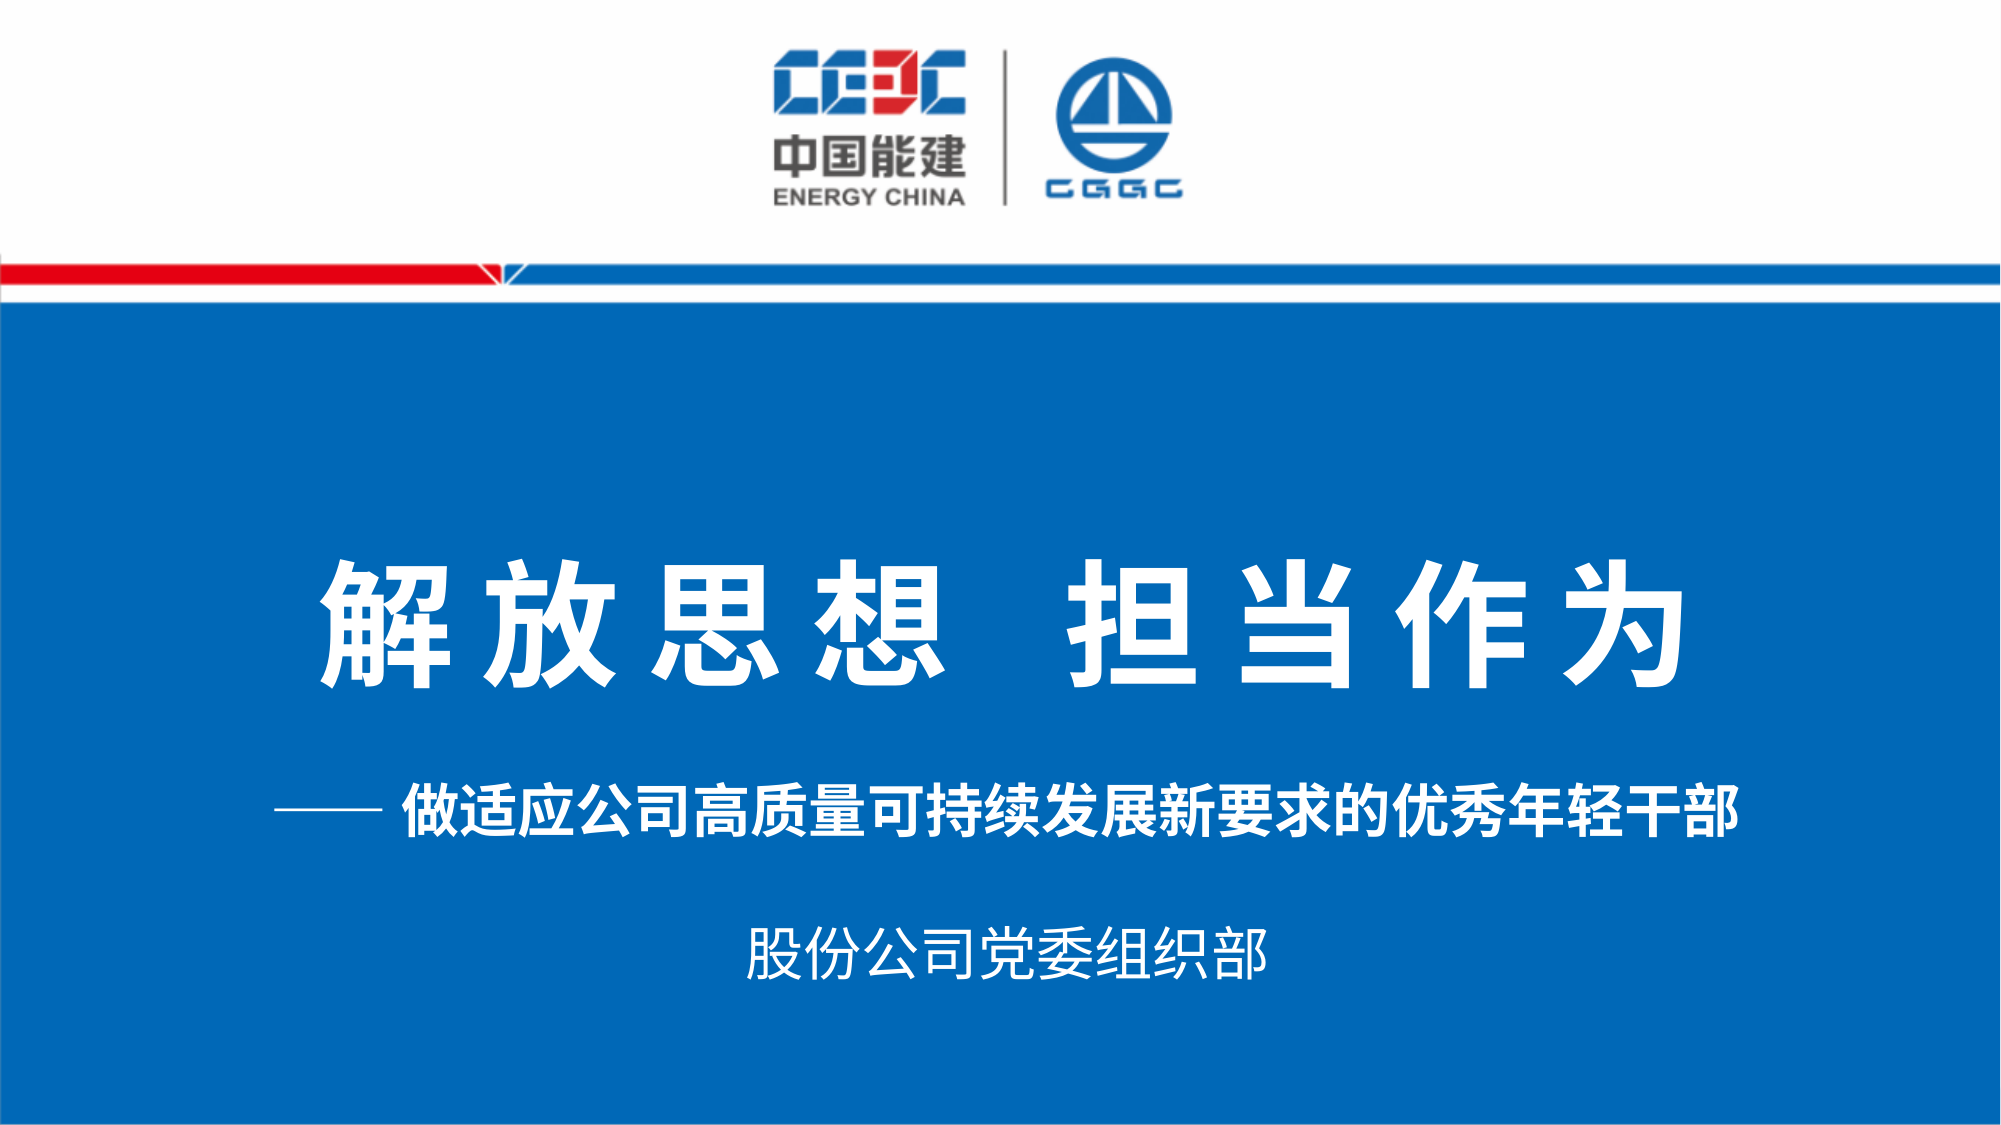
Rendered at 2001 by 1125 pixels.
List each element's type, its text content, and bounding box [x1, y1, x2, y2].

text_box 股份公司党委组织部 [0, 909, 2000, 998]
picture [0, 0, 2001, 1125]
text_box 解 放 思 想 担 当 作 为 ——做适应公司高质量可持续发展新要求的优秀年轻干部 [63, 344, 1948, 852]
